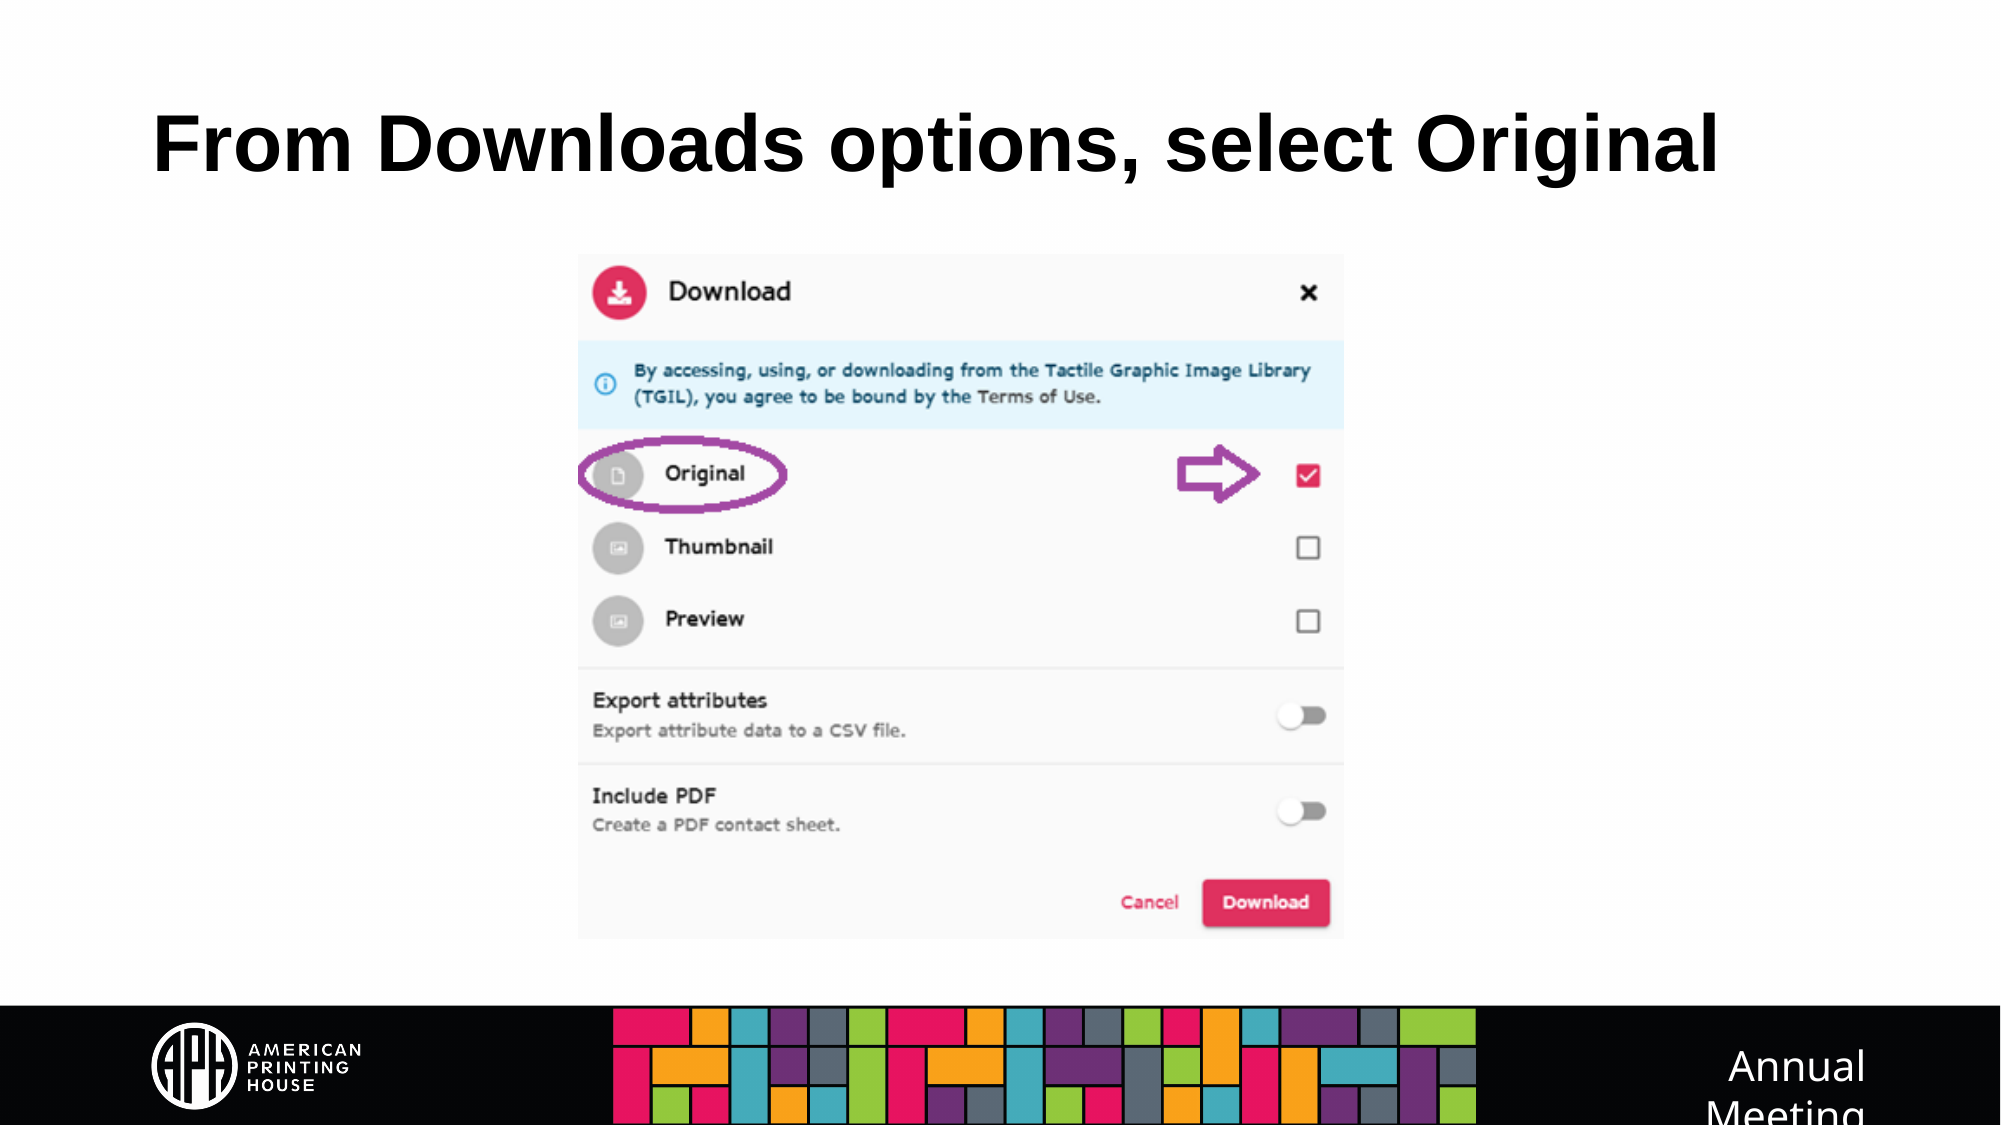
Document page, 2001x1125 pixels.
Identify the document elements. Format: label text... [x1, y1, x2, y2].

picture [1821, 1111, 1833, 1125]
picture [1711, 1105, 1719, 1125]
picture [1748, 1111, 1760, 1118]
title From Downloads options, select Original [137, 59, 1863, 232]
picture [1771, 1111, 1783, 1118]
picture [1846, 1111, 1858, 1125]
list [578, 254, 1344, 939]
picture [1727, 1107, 1734, 1125]
picture [0, 0, 2001, 1125]
